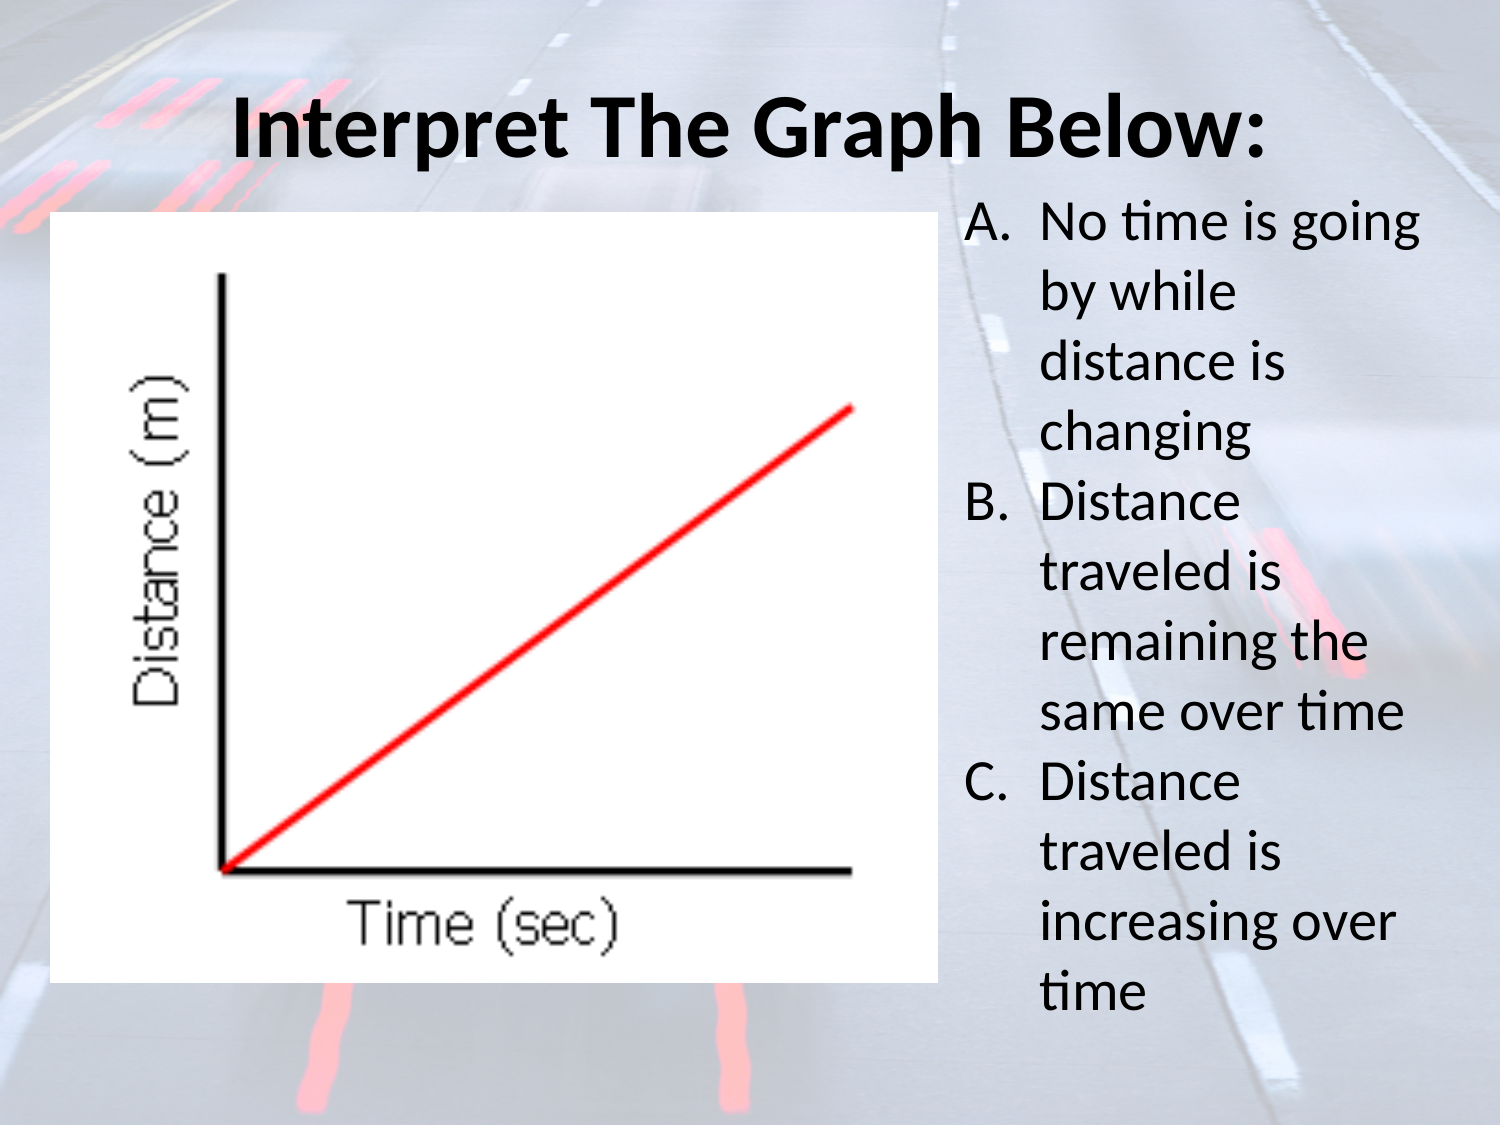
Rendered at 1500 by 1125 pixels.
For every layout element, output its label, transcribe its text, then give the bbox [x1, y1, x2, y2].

title Interpret The Graph Below: [112, 0, 1388, 242]
text_box No time is going by while distance is changing Distance traveled is remaining the same over time Distance traveled is increasing over time [950, 174, 1438, 1030]
picture [49, 212, 938, 983]
